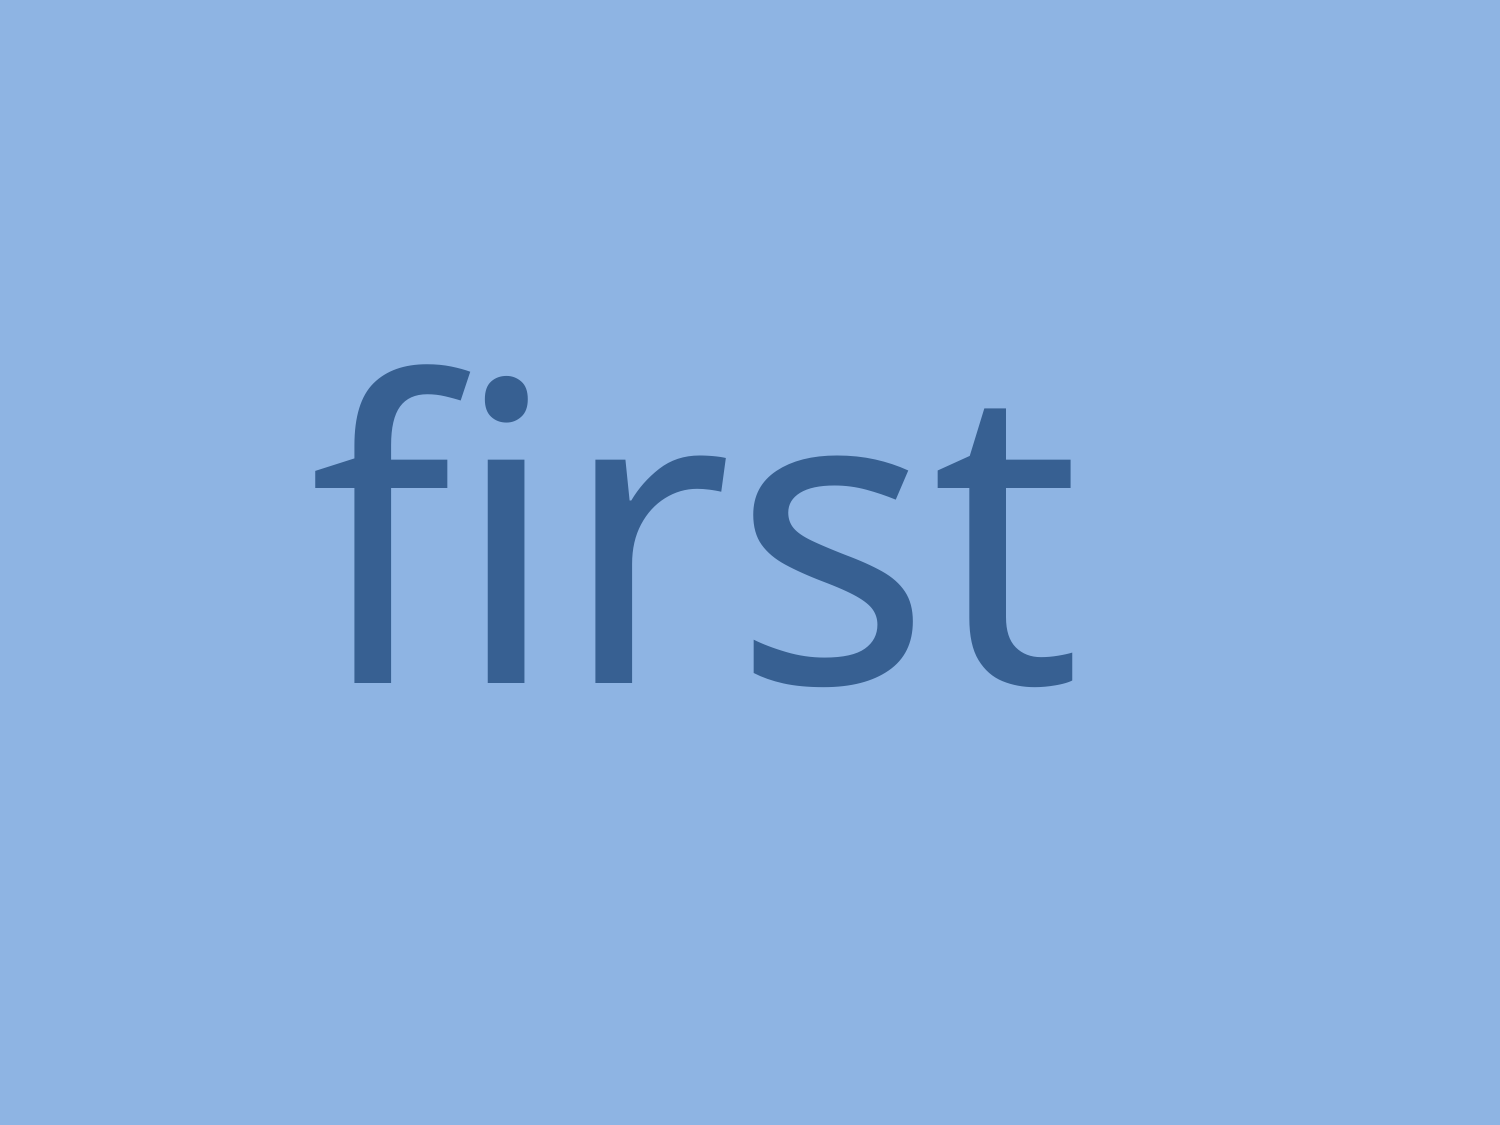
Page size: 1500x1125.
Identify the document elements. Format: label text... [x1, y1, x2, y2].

text_box first [41, 259, 1459, 775]
